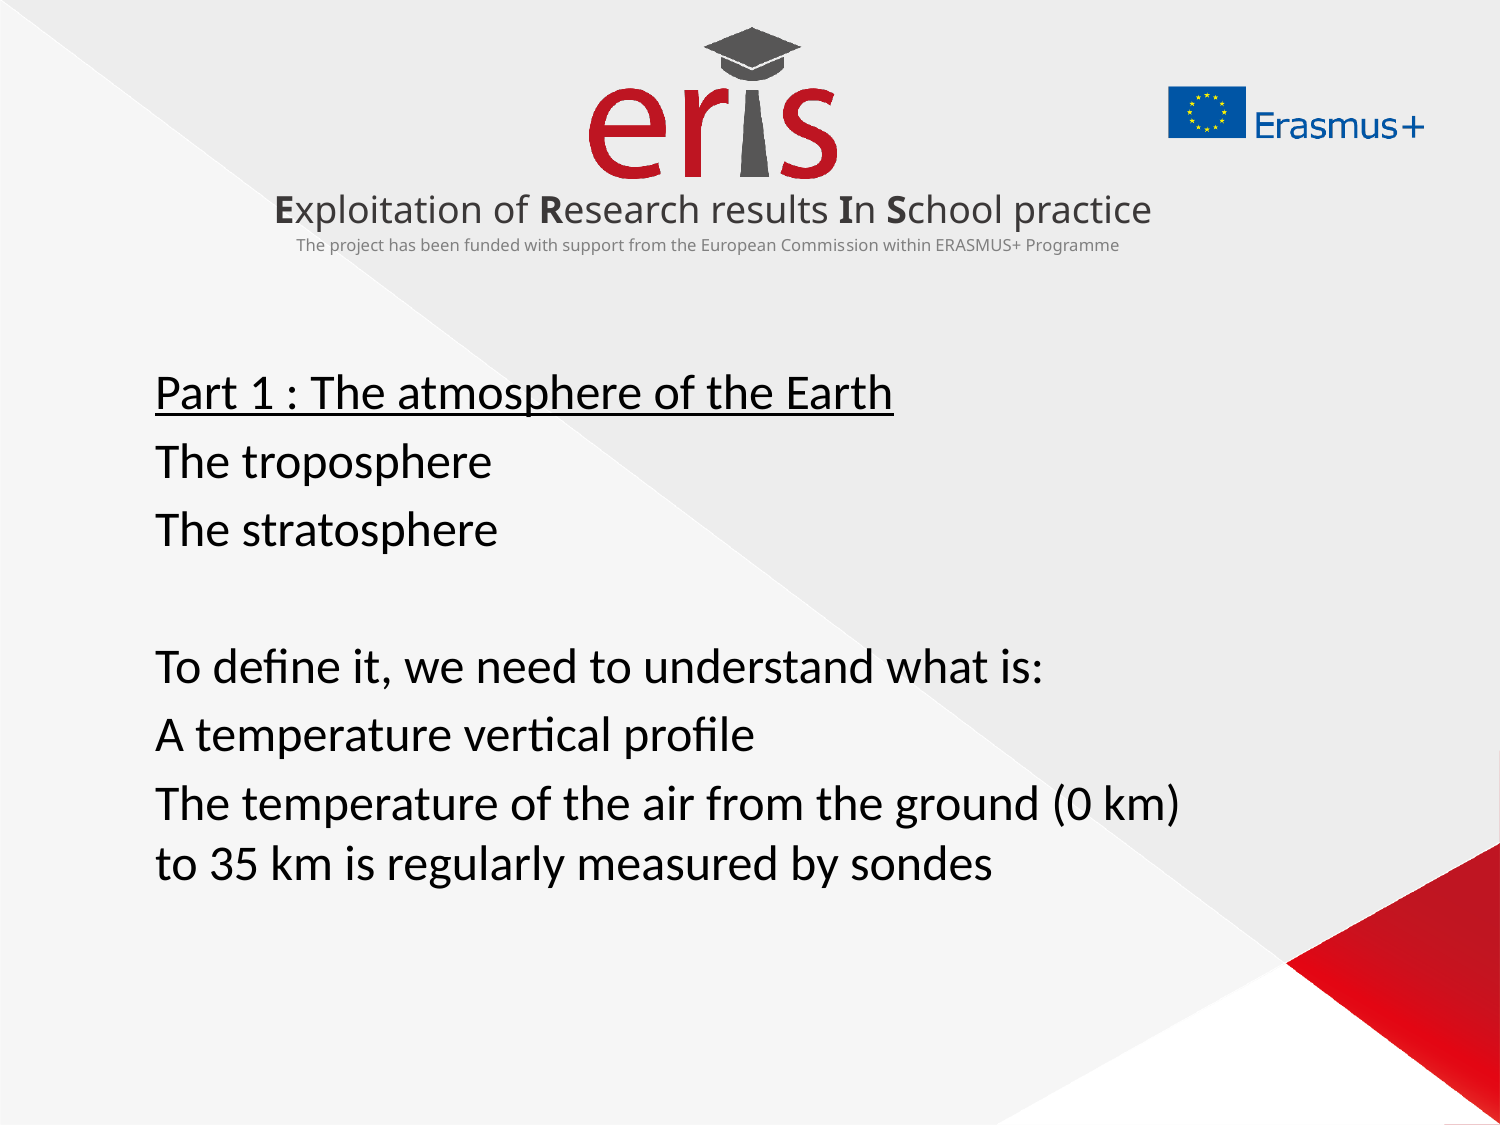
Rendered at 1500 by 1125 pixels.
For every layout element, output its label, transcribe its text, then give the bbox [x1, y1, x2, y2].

picture [0, 0, 1500, 1125]
text_box Part 1 : The atmosphere of the Earth The troposphere The stratosphere To define it, we need to understand what is: A temperature vertical profile The temperature of the air from the ground (0 km) to 35 km is regularly measured by sondes [140, 352, 1315, 1009]
